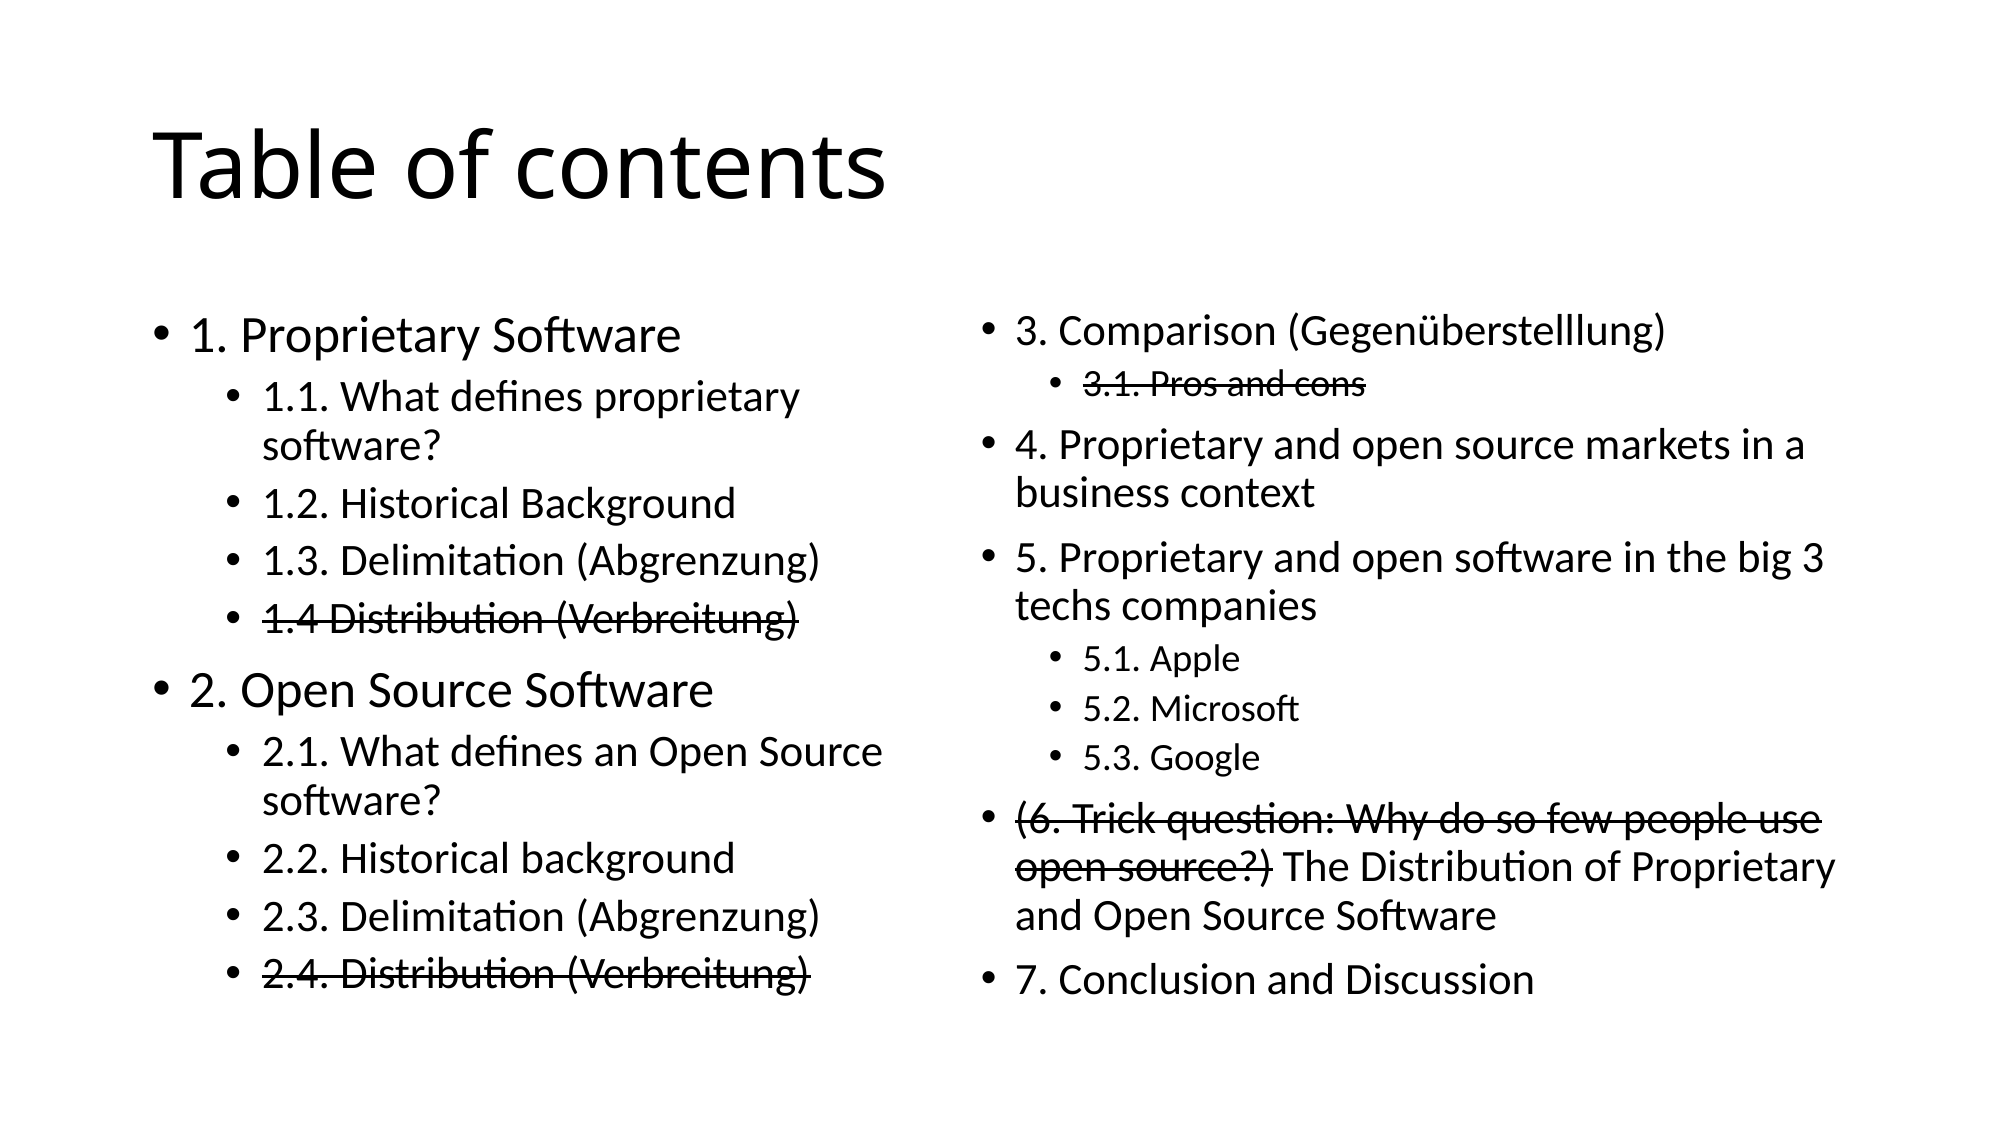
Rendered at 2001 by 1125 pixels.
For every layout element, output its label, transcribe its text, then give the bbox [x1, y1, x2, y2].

text_box 3. Comparison (Gegenüberstelllung) 3.1. Pros and cons 4. Proprietary and open source markets in a business context 5. Proprietary and open software in the big 3 techs companies 5.1. Apple 5.2. Microsoft 5.3. Google (6. Trick question: Why do so few people use open source?) The Distribution of Proprietary and Open Source Software 7. Conclusion and Discussion [965, 299, 1863, 1014]
title Table of contents [137, 59, 1863, 278]
list 1. Proprietary Software 1.1. What defines proprietary software? 1.2. Historical Background 1.3. Delimitation (Abgrenzung) 1.4 Distribution (Verbreitung) 2. Open Source Software 2.1. What defines an Open Source software? 2.2. Historical background 2.3. Delimitation (Abgrenzung) 2.4. Distribution (Verbreitung) [137, 299, 965, 1014]
